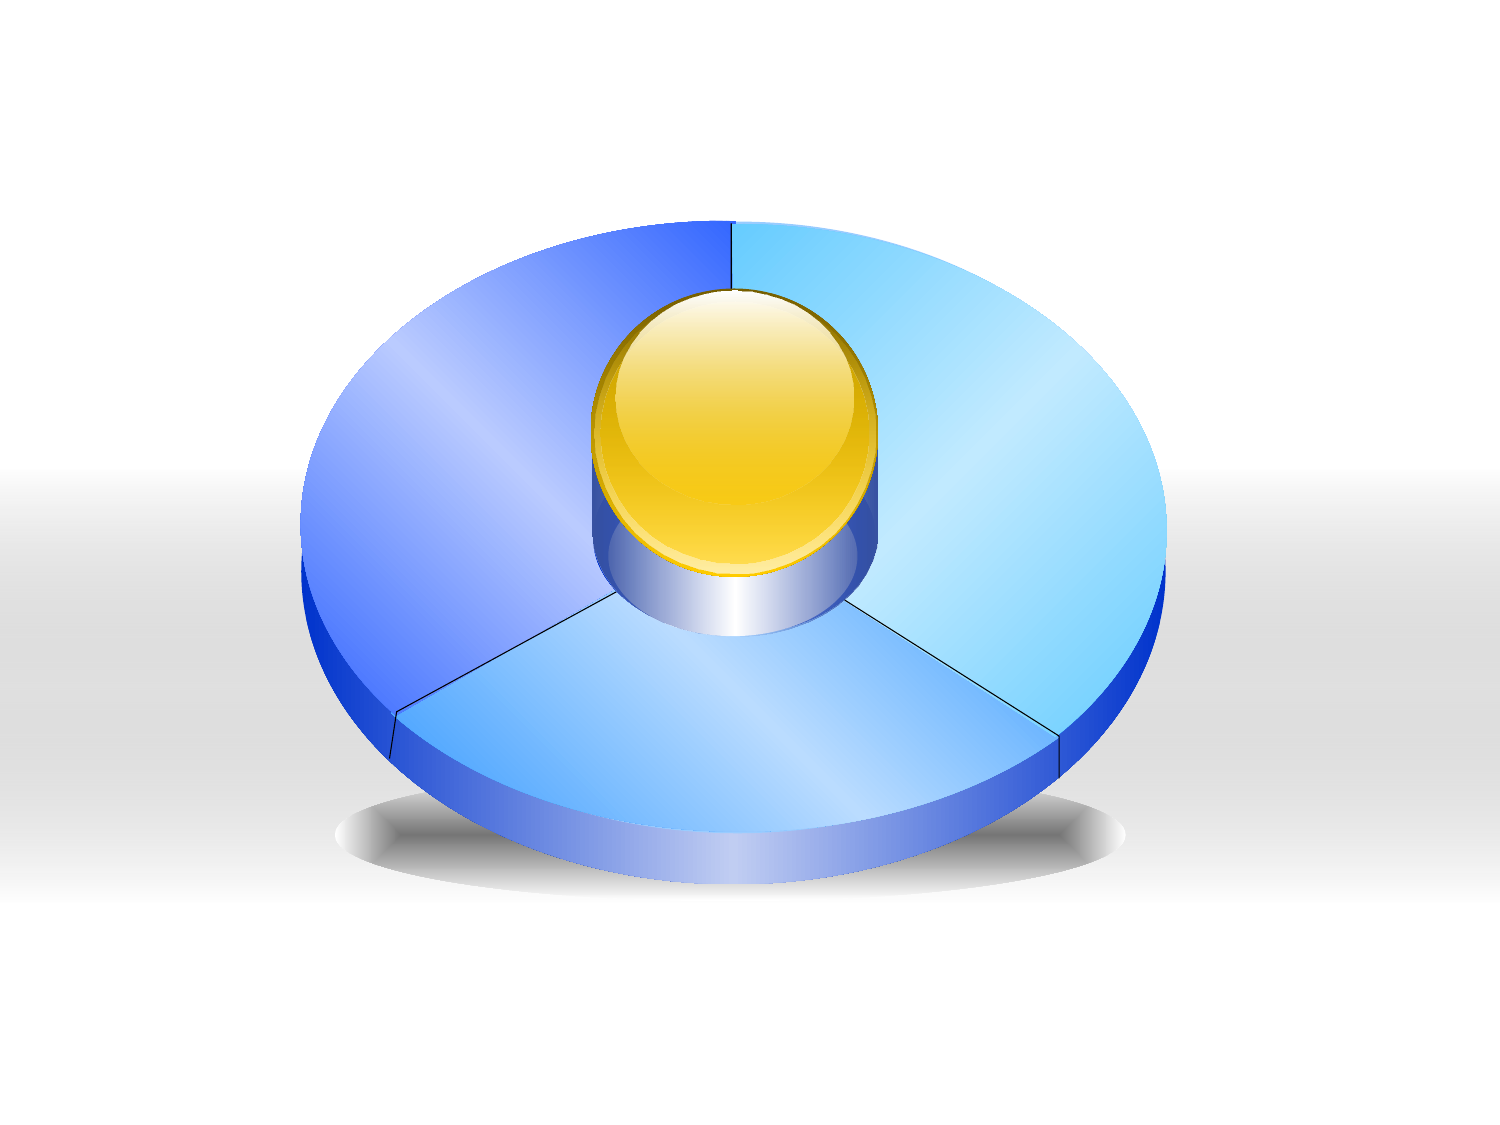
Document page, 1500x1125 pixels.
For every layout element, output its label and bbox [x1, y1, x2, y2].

text_box [300, 220, 1167, 902]
